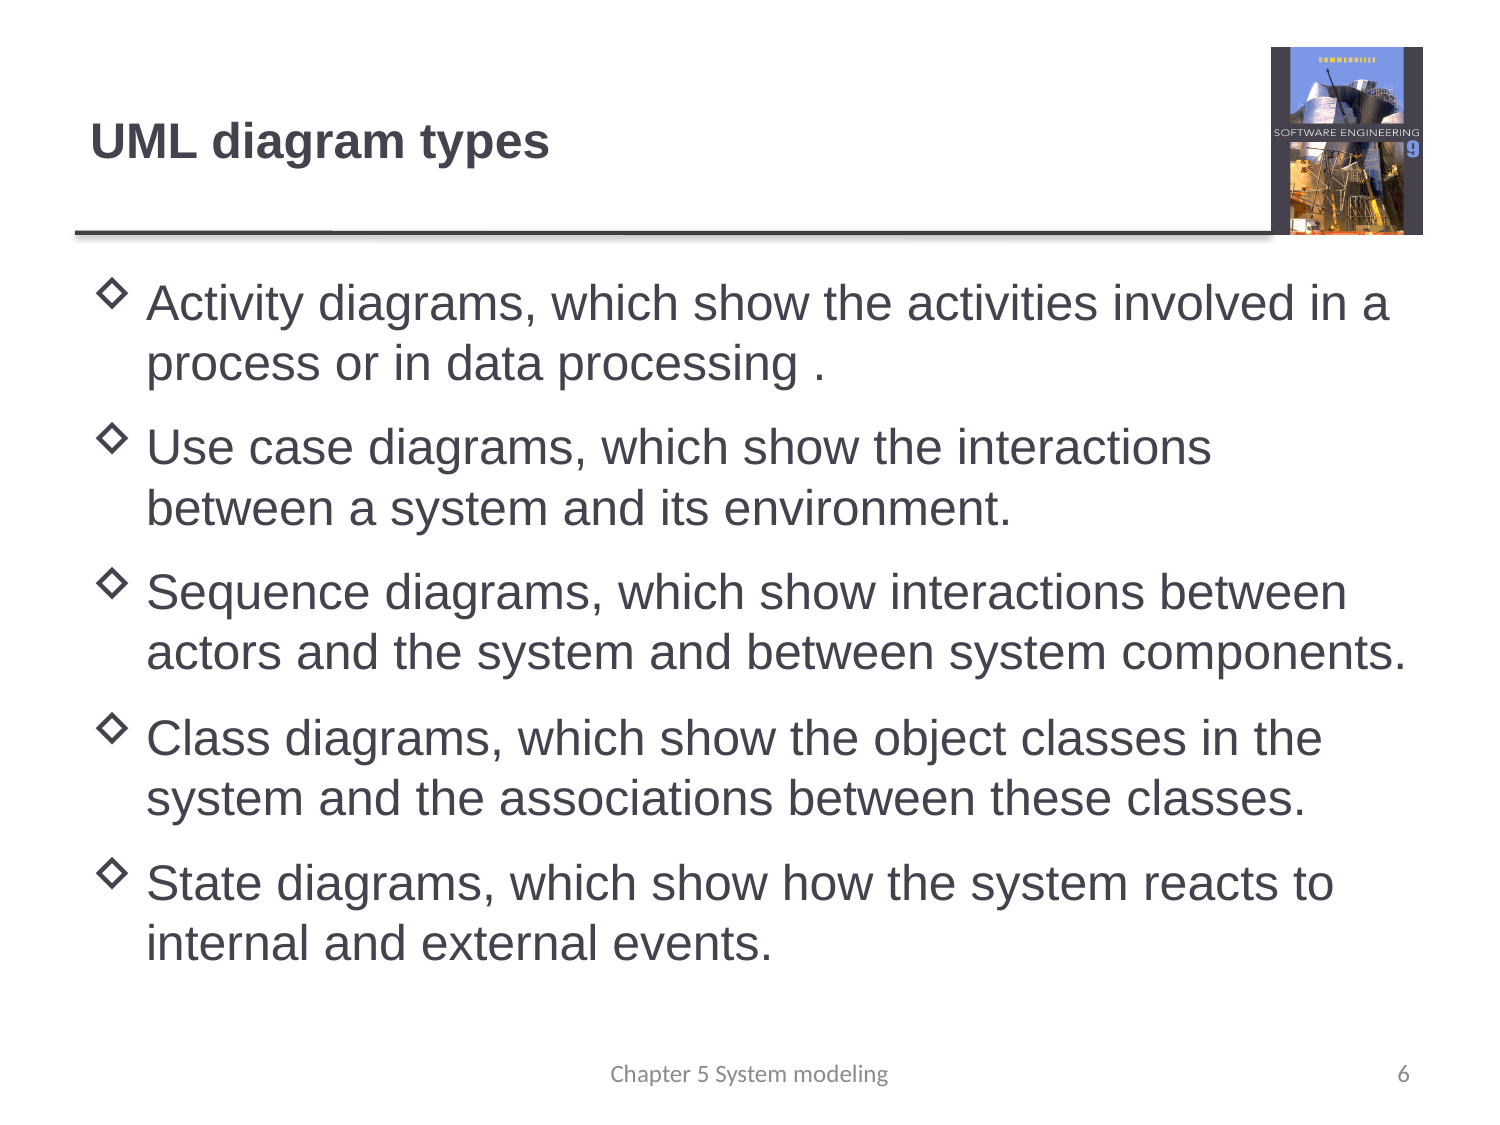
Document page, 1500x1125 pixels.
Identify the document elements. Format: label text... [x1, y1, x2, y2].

title UML diagram types [74, 44, 1272, 233]
footer Chapter 5 System modeling [512, 1042, 988, 1103]
picture [1272, 47, 1423, 235]
slide_number 6 [1074, 1042, 1425, 1103]
list Activity diagrams, which show the activities involved in a process or in data processing . Use case diagrams, which show the interactions between a system and its environment. Sequence diagrams, which show interactions between actors and the system and between system components. Class diagrams, which show the object classes in the system and the associations between these classes. State diagrams, which show how the system reacts to internal and external events. [75, 262, 1425, 1005]
